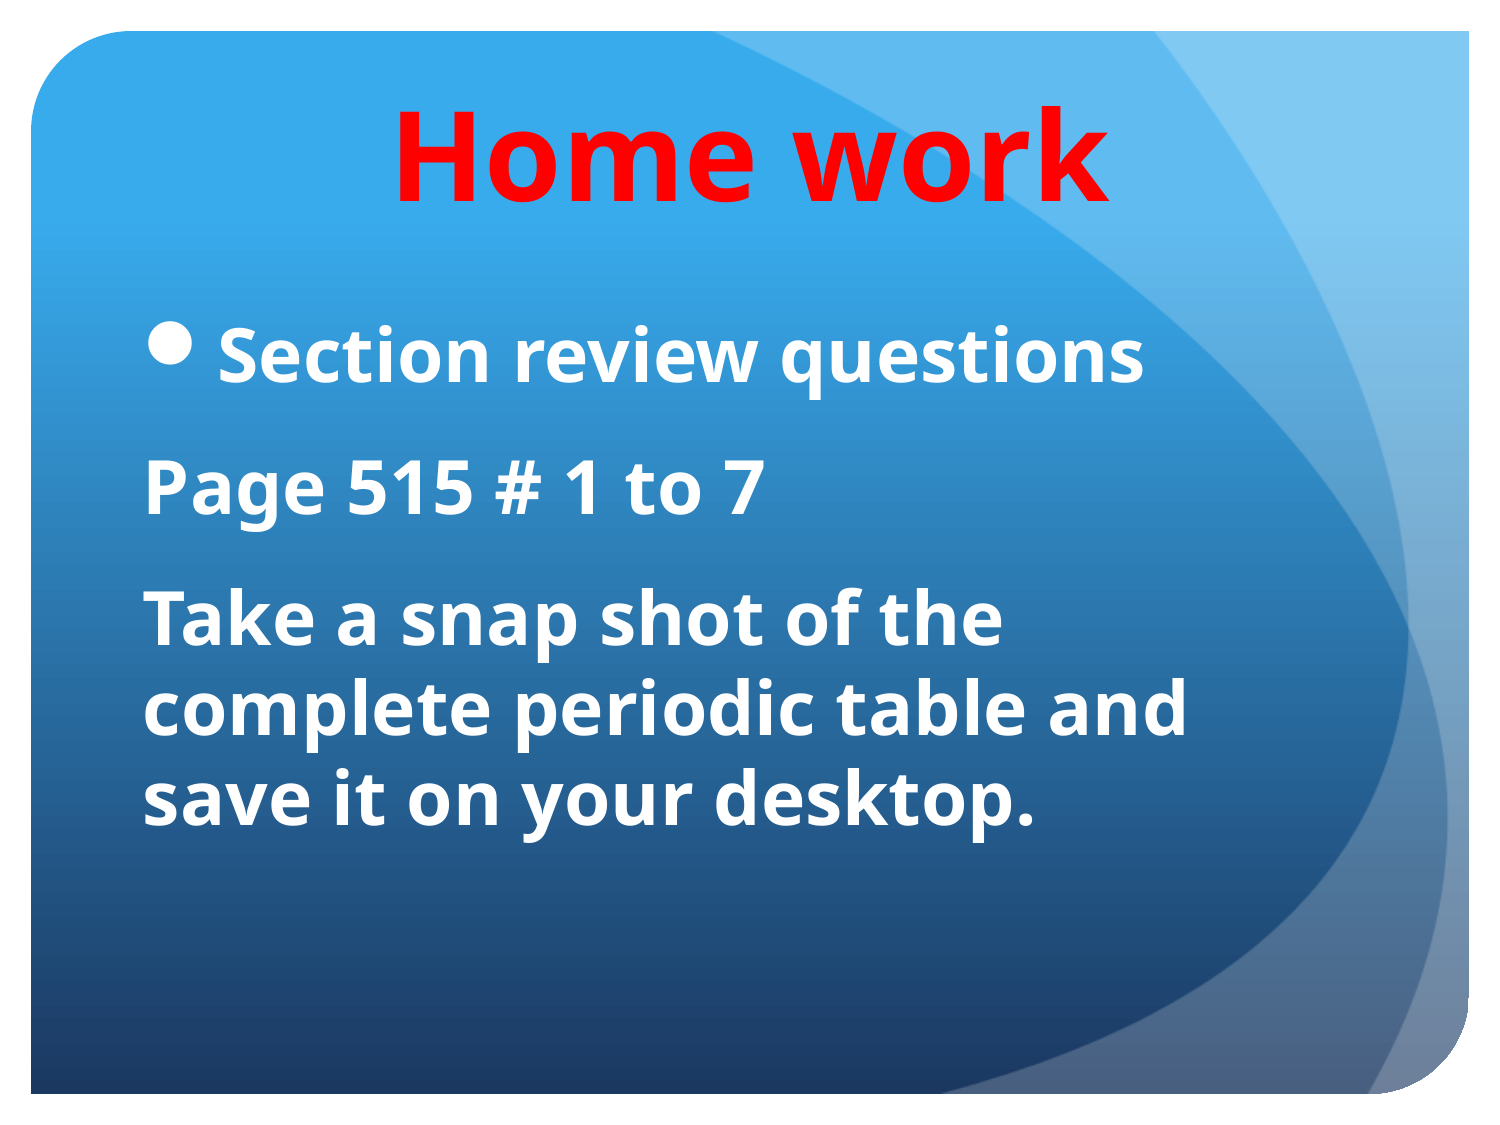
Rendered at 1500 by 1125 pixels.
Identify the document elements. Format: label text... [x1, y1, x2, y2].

list Section review questions Page 515 # 1 to 7 Take a snap shot of the complete periodic table and save it on your desktop. [127, 299, 1372, 991]
picture [24, 30, 1473, 1094]
title Home work [127, 62, 1372, 234]
